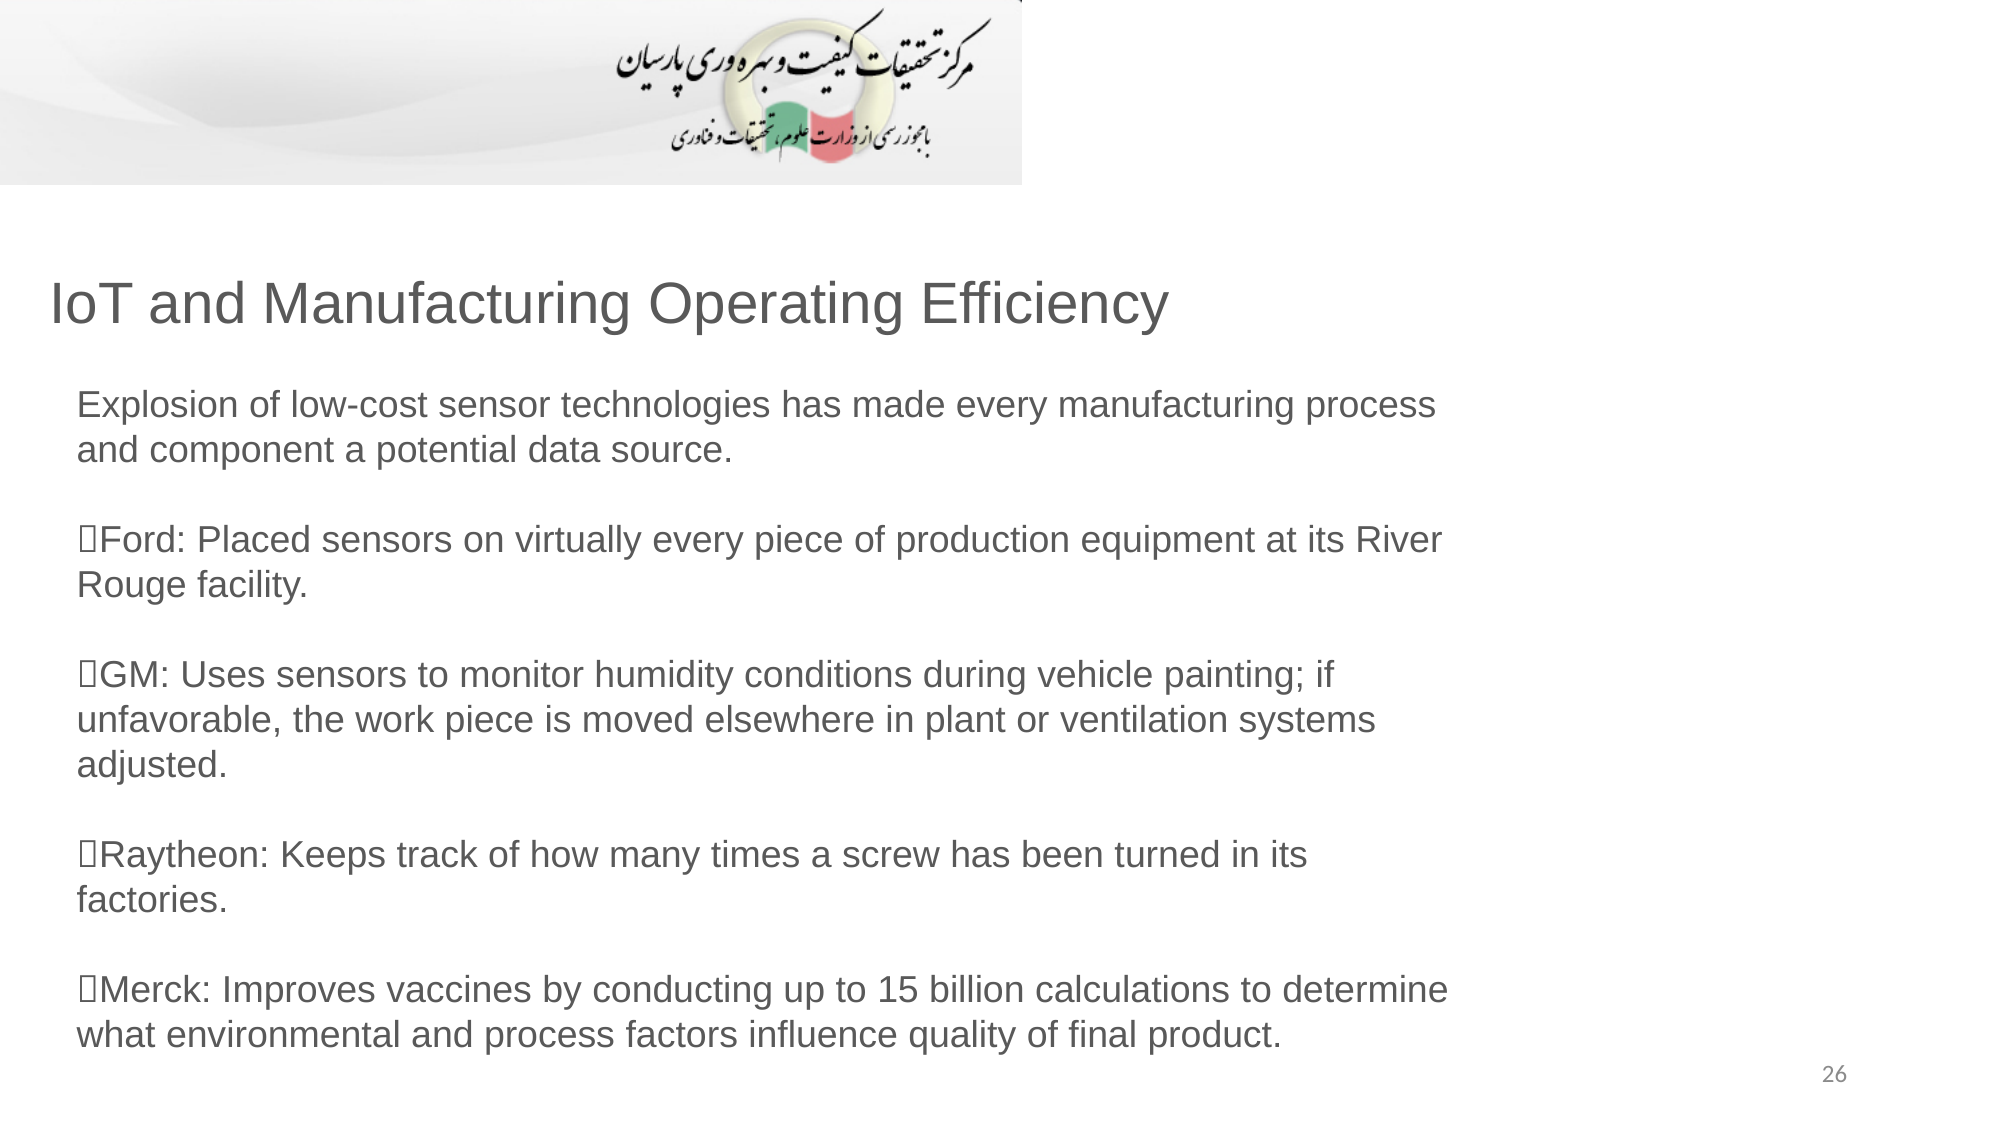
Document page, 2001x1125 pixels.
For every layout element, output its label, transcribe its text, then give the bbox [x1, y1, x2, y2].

picture [0, 0, 1022, 185]
text_box Explosion of low-cost sensor technologies has made every manufacturing process and component a potential data source. Ford: Placed sensors on virtually every piece of production equipment at its River Rouge facility. GM: Uses sensors to monitor humidity conditions during vehicle painting; if unfavorable, the work piece is moved elsewhere in plant or ventilation systems adjusted. Raytheon: Keeps track of how many times a screw has been turned in its factories. Merck: Improves vaccines by conducting up to 15 billion calculations to determine what environmental and process factors influence quality of final product. [61, 372, 1486, 1063]
text_box IoT and Manufacturing Operating Efficiency [34, 257, 1187, 343]
slide_number 26 [1412, 1042, 1863, 1103]
